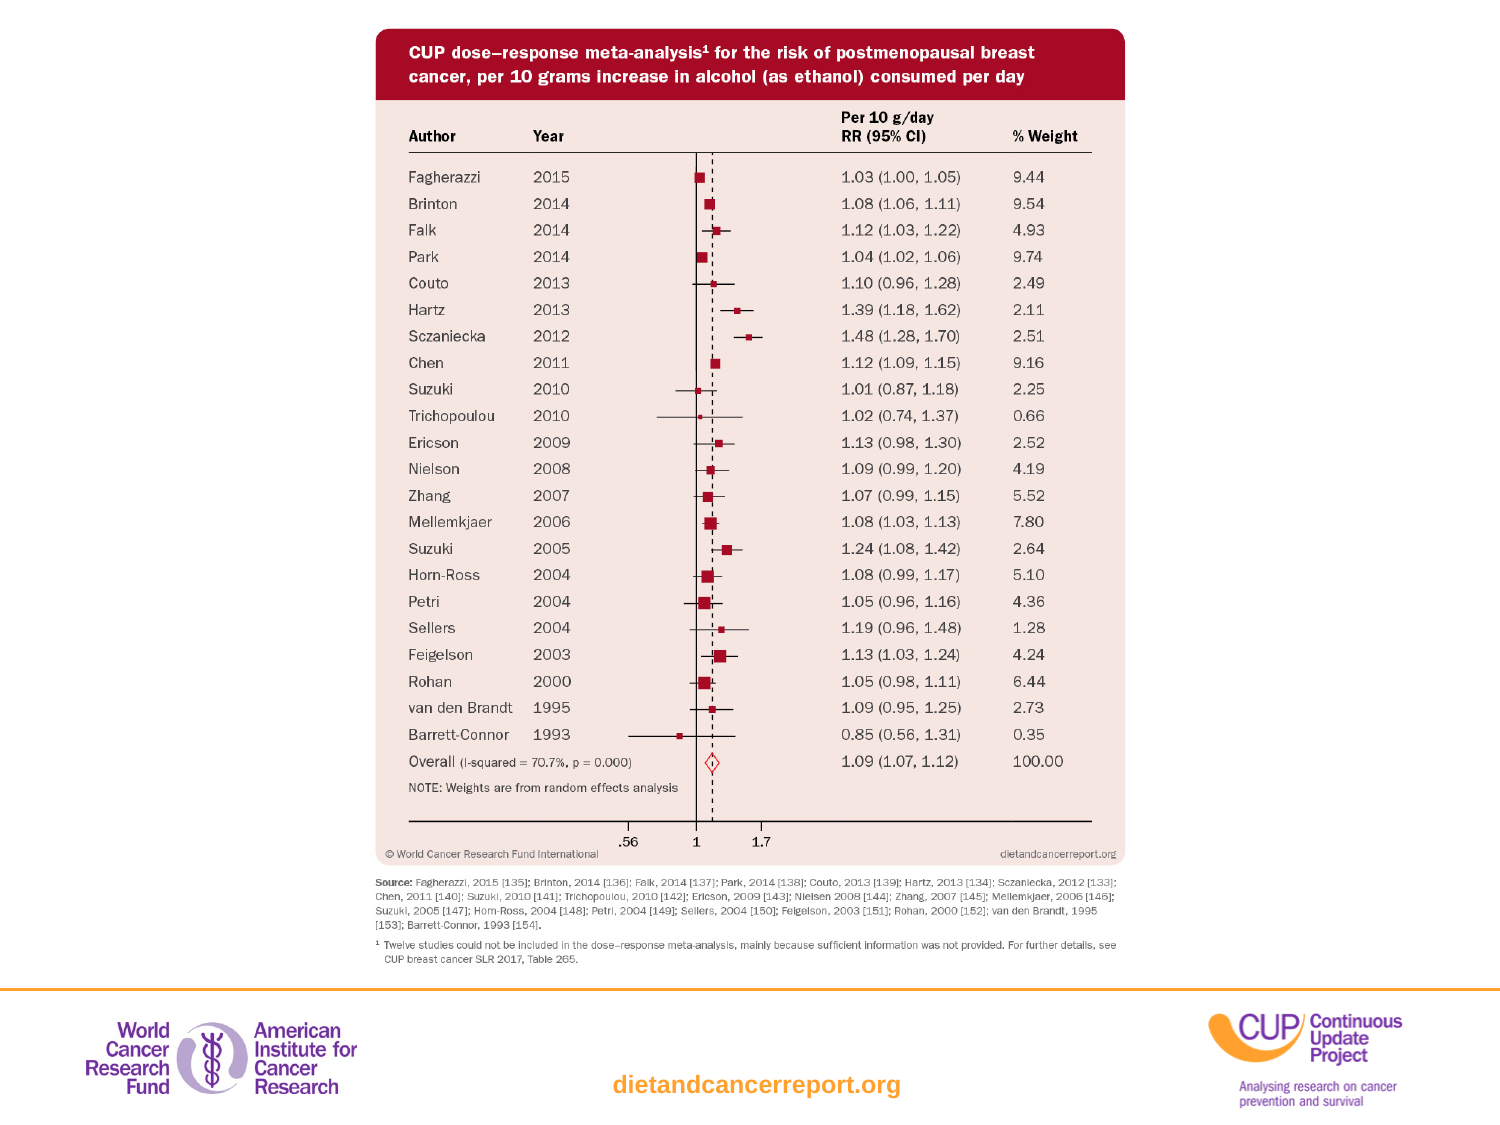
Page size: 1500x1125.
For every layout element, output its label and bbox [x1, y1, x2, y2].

picture [353, 6, 1148, 985]
picture [1207, 1013, 1403, 1109]
picture [86, 1022, 357, 1094]
